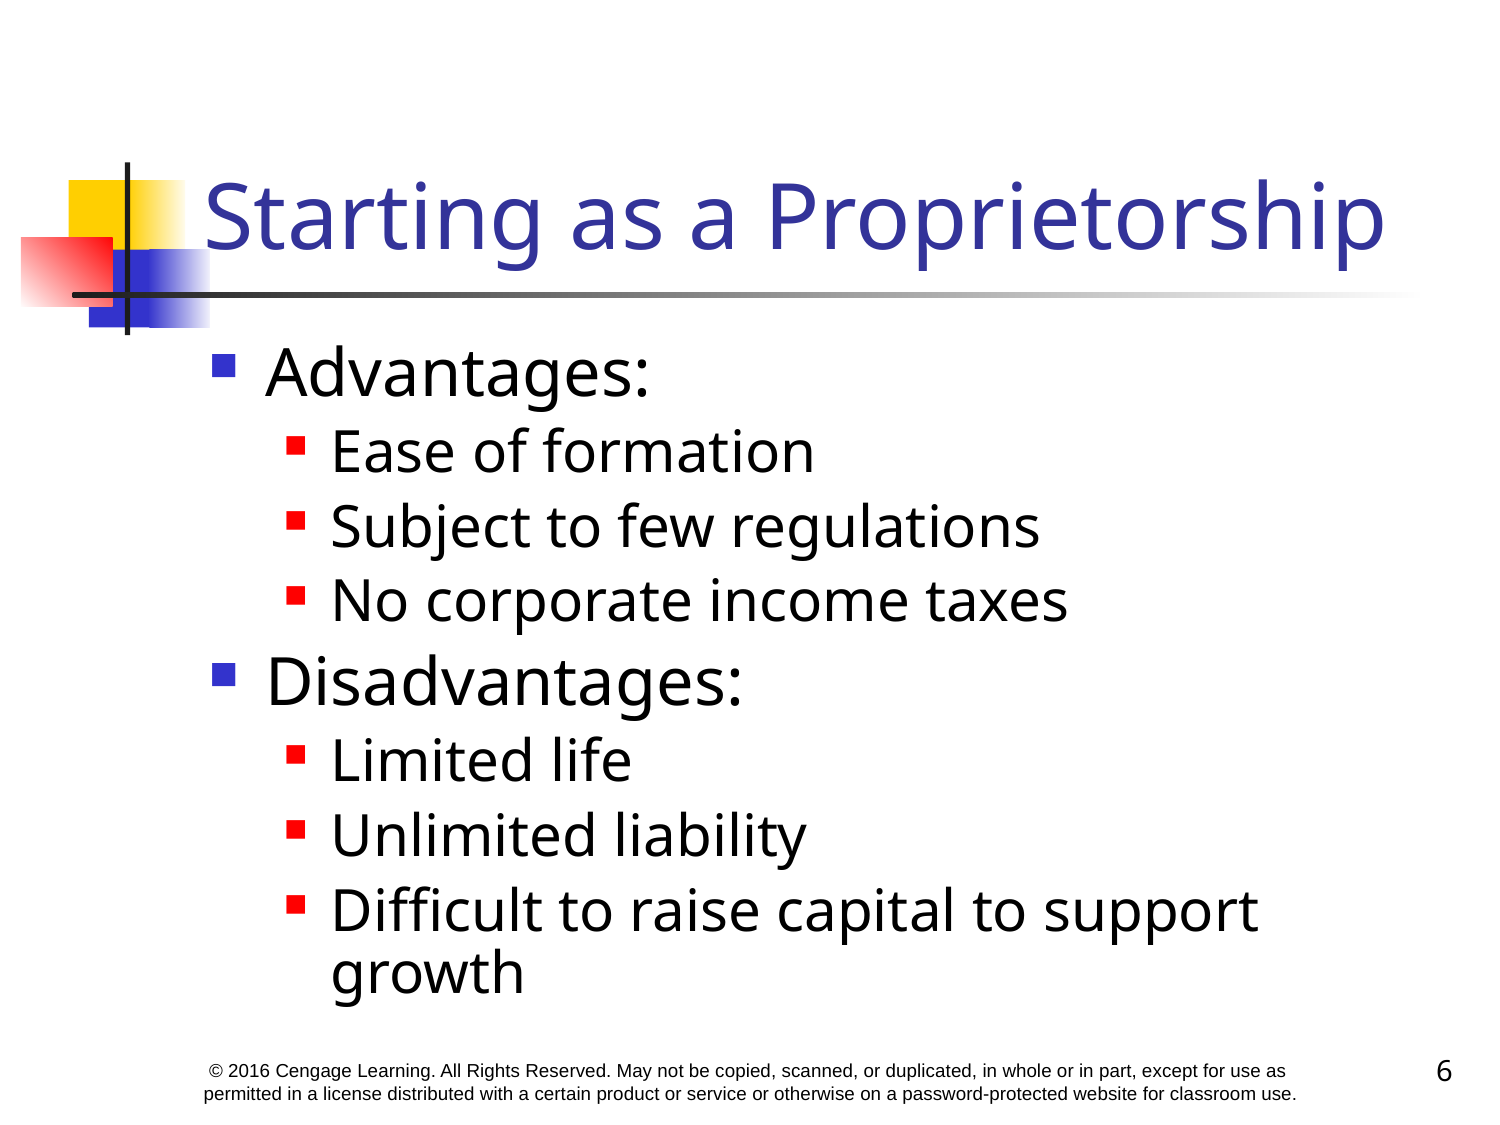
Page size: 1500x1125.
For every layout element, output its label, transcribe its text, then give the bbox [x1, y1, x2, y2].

text_box [512, 1024, 988, 1100]
title Starting as a Proprietorship [188, 34, 1468, 276]
text_box [112, 1024, 425, 1100]
list Advantages: Ease of formation Subject to few regulations No corporate income taxes Disadvantages: Limited life Unlimited liability Difficult to raise capital to support growth [193, 330, 1470, 1007]
slide_number 6 [1154, 1023, 1468, 1100]
